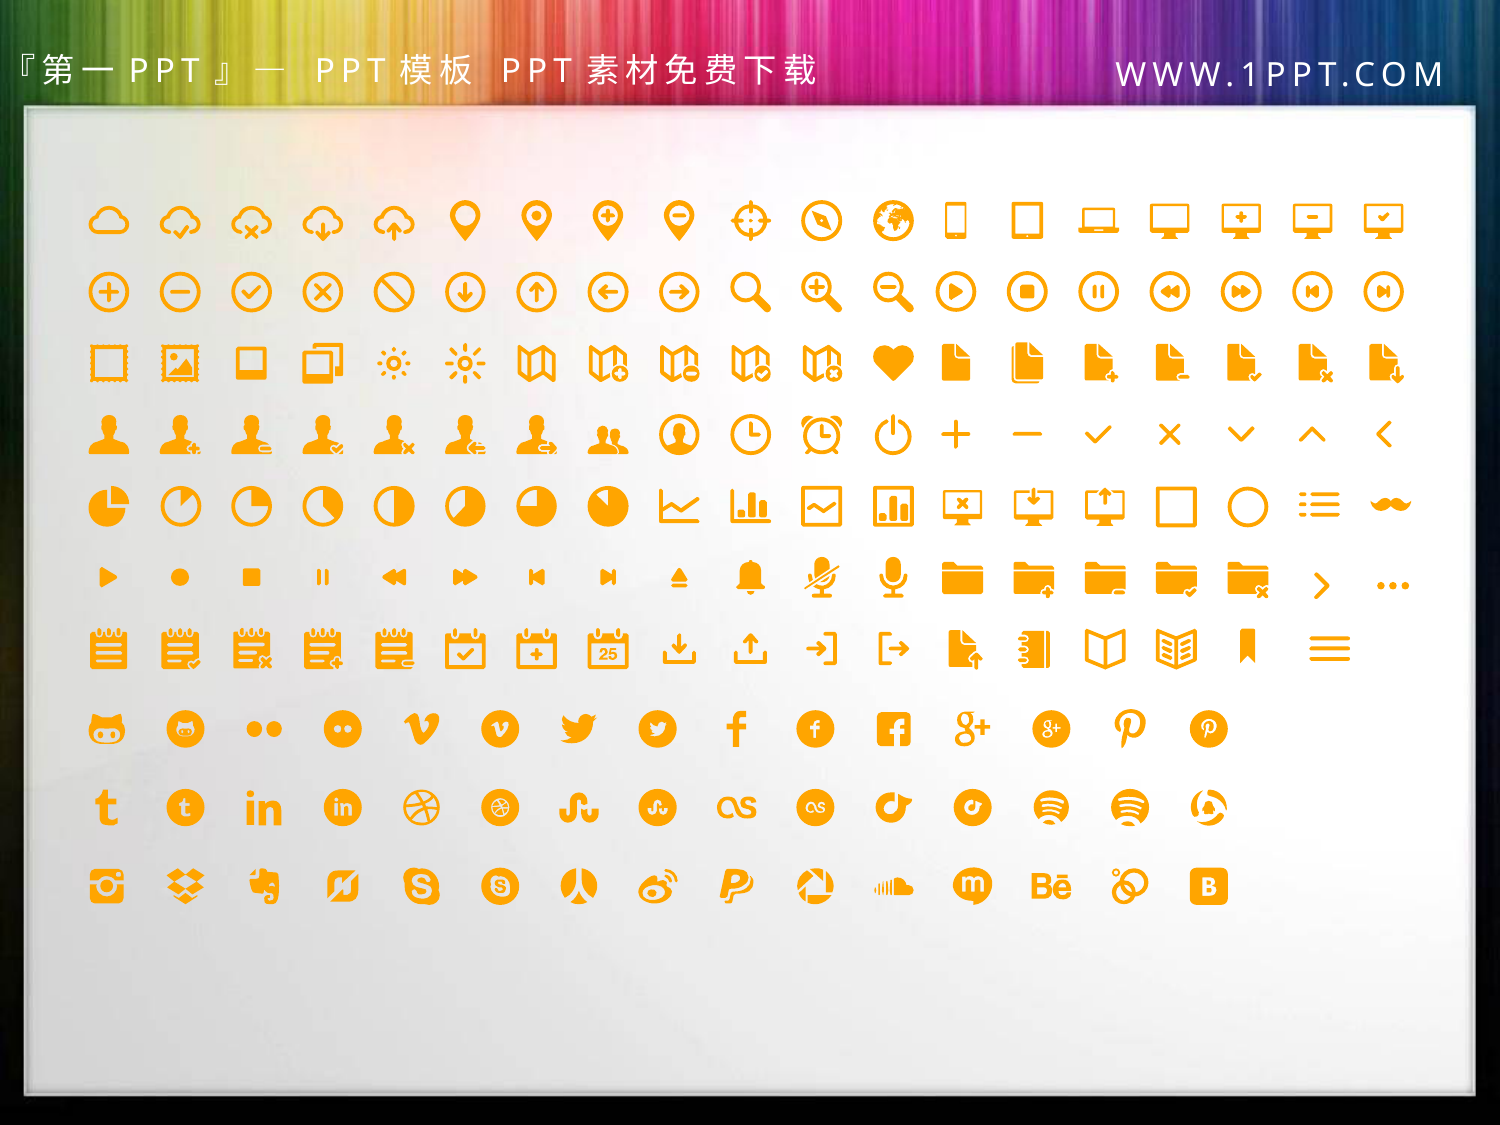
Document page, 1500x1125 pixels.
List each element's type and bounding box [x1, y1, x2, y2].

text_box [952, 867, 993, 905]
text_box [1370, 497, 1412, 511]
text_box [445, 361, 454, 366]
text_box [1310, 492, 1340, 497]
text_box [1084, 571, 1126, 595]
text_box [1196, 812, 1224, 826]
text_box [1298, 492, 1307, 497]
text_box [481, 867, 520, 905]
text_box [1084, 343, 1119, 383]
text_box [878, 631, 893, 666]
text_box [95, 789, 118, 826]
text_box [879, 573, 908, 598]
text_box [1292, 203, 1333, 239]
text_box [472, 371, 482, 380]
text_box [893, 877, 914, 896]
text_box [1017, 630, 1045, 668]
text_box [587, 271, 629, 313]
text_box [638, 875, 673, 904]
text_box [891, 414, 895, 436]
text_box [671, 633, 687, 654]
text_box [90, 344, 129, 383]
text_box [570, 890, 588, 905]
text_box [592, 200, 624, 242]
text_box [1084, 425, 1112, 444]
text_box [663, 200, 695, 242]
text_box [231, 414, 272, 455]
text_box [802, 344, 843, 382]
text_box [1012, 431, 1043, 436]
text_box [1298, 343, 1333, 383]
text_box [516, 628, 557, 670]
text_box [1114, 709, 1146, 749]
text_box [1310, 502, 1340, 507]
text_box [730, 271, 772, 313]
text_box [90, 628, 128, 670]
text_box [587, 485, 629, 527]
text_box [874, 419, 912, 456]
text_box [312, 342, 344, 377]
text_box [1227, 343, 1262, 382]
text_box [516, 414, 557, 455]
text_box [233, 627, 272, 669]
text_box [1155, 561, 1197, 570]
text_box [258, 800, 282, 826]
text_box [375, 628, 415, 670]
text_box [825, 871, 834, 893]
text_box [588, 344, 629, 382]
text_box [1011, 342, 1044, 384]
text_box [231, 271, 272, 313]
text_box [302, 485, 344, 527]
text_box [246, 800, 255, 825]
text_box [560, 868, 577, 898]
text_box [974, 719, 991, 735]
text_box [1013, 571, 1055, 599]
text_box [1363, 203, 1404, 239]
text_box [1085, 487, 1125, 526]
text_box [246, 790, 255, 798]
text_box [481, 710, 520, 748]
text_box [801, 200, 843, 242]
text_box [472, 347, 482, 356]
text_box [166, 868, 205, 895]
text_box [1027, 487, 1041, 505]
text_box [1120, 821, 1136, 827]
text_box [796, 710, 835, 748]
text_box [88, 205, 130, 235]
text_box [798, 886, 806, 902]
text_box [445, 628, 486, 670]
text_box [323, 788, 362, 827]
text_box [244, 224, 259, 240]
text_box [1159, 423, 1181, 445]
text_box [659, 271, 700, 313]
text_box [88, 414, 130, 455]
text_box [517, 344, 556, 382]
text_box [1111, 788, 1150, 824]
text_box [935, 271, 977, 312]
text_box [1202, 800, 1215, 815]
text_box [1042, 819, 1056, 825]
text_box [1363, 271, 1404, 312]
text_box [1046, 630, 1050, 668]
text_box [733, 650, 767, 664]
text_box [1310, 512, 1340, 517]
text_box [719, 868, 754, 904]
text_box [600, 568, 616, 586]
text_box [231, 205, 272, 234]
text_box [453, 568, 478, 586]
text_box [1190, 790, 1204, 817]
text_box [1078, 271, 1120, 312]
text_box [671, 567, 688, 582]
text_box [671, 583, 688, 588]
text_box [317, 568, 321, 586]
text_box [638, 788, 677, 827]
text_box [111, 485, 130, 505]
text_box [1309, 646, 1351, 651]
text_box [886, 879, 892, 896]
text_box [476, 361, 486, 366]
text_box [481, 788, 520, 827]
text_box [660, 344, 700, 382]
text_box [463, 375, 468, 384]
text_box [1013, 561, 1055, 570]
text_box [797, 868, 824, 891]
text_box [159, 205, 201, 240]
text_box [380, 350, 387, 356]
text_box [445, 271, 486, 313]
text_box [581, 868, 598, 898]
text_box [99, 566, 118, 588]
text_box [875, 792, 913, 823]
text_box [242, 568, 261, 586]
text_box [1389, 581, 1397, 590]
text_box [266, 721, 282, 738]
text_box [302, 271, 344, 313]
text_box [796, 788, 835, 827]
text_box [735, 560, 766, 590]
text_box [373, 271, 415, 313]
text_box [403, 789, 440, 826]
text_box [742, 633, 759, 654]
text_box [249, 868, 256, 876]
text_box [559, 792, 588, 823]
text_box [445, 485, 486, 527]
text_box [521, 200, 552, 242]
text_box [888, 640, 910, 657]
text_box [1033, 790, 1069, 822]
text_box [403, 867, 440, 905]
text_box [449, 371, 458, 380]
text_box [1292, 271, 1333, 312]
text_box [1298, 512, 1307, 517]
text_box [100, 879, 114, 893]
text_box [373, 485, 415, 527]
text_box [1309, 657, 1351, 661]
text_box [1309, 636, 1351, 641]
text_box [941, 343, 971, 381]
text_box [249, 868, 280, 905]
text_box [1155, 486, 1197, 528]
text_box [529, 568, 545, 586]
text_box [942, 571, 984, 595]
text_box [403, 713, 440, 745]
text_box [160, 344, 200, 383]
text_box [942, 490, 983, 526]
text_box [1220, 271, 1262, 312]
text_box [873, 345, 914, 381]
text_box [449, 347, 458, 356]
text_box [88, 271, 130, 313]
text_box [942, 561, 984, 570]
text_box [302, 350, 334, 384]
text_box [1078, 207, 1120, 233]
text_box [1227, 571, 1269, 599]
text_box [516, 485, 557, 527]
text_box [88, 489, 126, 527]
text_box [726, 710, 747, 747]
text_box [1155, 571, 1197, 598]
text_box [587, 628, 629, 670]
text_box [1149, 271, 1191, 312]
text_box [88, 713, 126, 744]
text_box [1084, 561, 1126, 570]
text_box [948, 630, 983, 670]
text_box [885, 556, 901, 583]
text_box [581, 808, 599, 823]
text_box [1221, 203, 1261, 239]
text_box [89, 884, 124, 904]
text_box [1376, 420, 1392, 448]
text_box [659, 488, 700, 524]
text_box [1189, 867, 1228, 905]
text_box [941, 419, 971, 449]
text_box [730, 488, 772, 524]
text_box [373, 414, 415, 455]
text_box [730, 200, 772, 242]
text_box [160, 485, 202, 527]
text_box [1155, 628, 1197, 670]
text_box [953, 788, 992, 827]
text_box [1011, 201, 1044, 239]
text_box [173, 892, 198, 905]
text_box [386, 355, 402, 372]
text_box [1013, 490, 1054, 526]
text_box [235, 346, 267, 380]
text_box [89, 868, 124, 881]
text_box [1377, 581, 1385, 590]
text_box [801, 415, 843, 455]
text_box [382, 568, 407, 586]
text_box [638, 710, 677, 748]
text_box [166, 710, 205, 748]
text_box [324, 568, 329, 586]
text_box [161, 628, 201, 670]
text_box [1031, 873, 1072, 900]
text_box [662, 650, 696, 664]
text_box [231, 485, 272, 527]
text_box [1314, 572, 1330, 599]
text_box [1207, 789, 1227, 811]
text_box [716, 796, 757, 819]
text_box [1006, 271, 1048, 312]
text_box [1155, 343, 1190, 381]
text_box [659, 414, 700, 456]
text_box [373, 205, 415, 242]
text_box [246, 721, 263, 738]
text_box [302, 205, 344, 242]
text_box [873, 200, 914, 242]
text_box [166, 788, 205, 827]
text_box [449, 200, 481, 242]
text_box [876, 712, 911, 747]
text_box [801, 271, 843, 313]
text_box [463, 342, 468, 353]
text_box [304, 628, 343, 670]
text_box [1032, 710, 1071, 748]
text_box [1149, 203, 1190, 239]
text_box [323, 710, 362, 748]
text_box [873, 271, 914, 313]
text_box [1084, 628, 1126, 670]
text_box [873, 485, 914, 527]
text_box [159, 414, 201, 455]
text_box [806, 640, 827, 657]
text_box [807, 895, 832, 905]
text_box [516, 271, 557, 313]
picture [0, 0, 1500, 1125]
text_box [664, 868, 678, 883]
text_box [1240, 628, 1256, 664]
text_box [302, 414, 344, 455]
text_box [327, 870, 356, 899]
text_box [1298, 502, 1307, 507]
text_box [330, 873, 359, 902]
text_box [445, 414, 486, 455]
text_box [823, 631, 837, 666]
text_box [1369, 343, 1404, 384]
text_box [587, 425, 629, 455]
text_box [457, 355, 473, 372]
text_box [1189, 710, 1228, 748]
text_box [954, 711, 975, 747]
text_box [804, 556, 840, 598]
text_box [730, 414, 772, 456]
text_box [945, 201, 967, 239]
text_box [1227, 486, 1269, 528]
text_box [801, 485, 843, 527]
text_box [159, 271, 201, 313]
text_box [170, 568, 190, 586]
text_box [1401, 581, 1410, 590]
text_box [1298, 426, 1326, 442]
text_box [1111, 868, 1149, 905]
text_box [1227, 426, 1255, 442]
text_box [1227, 561, 1269, 570]
text_box [560, 713, 598, 744]
text_box [731, 344, 771, 382]
